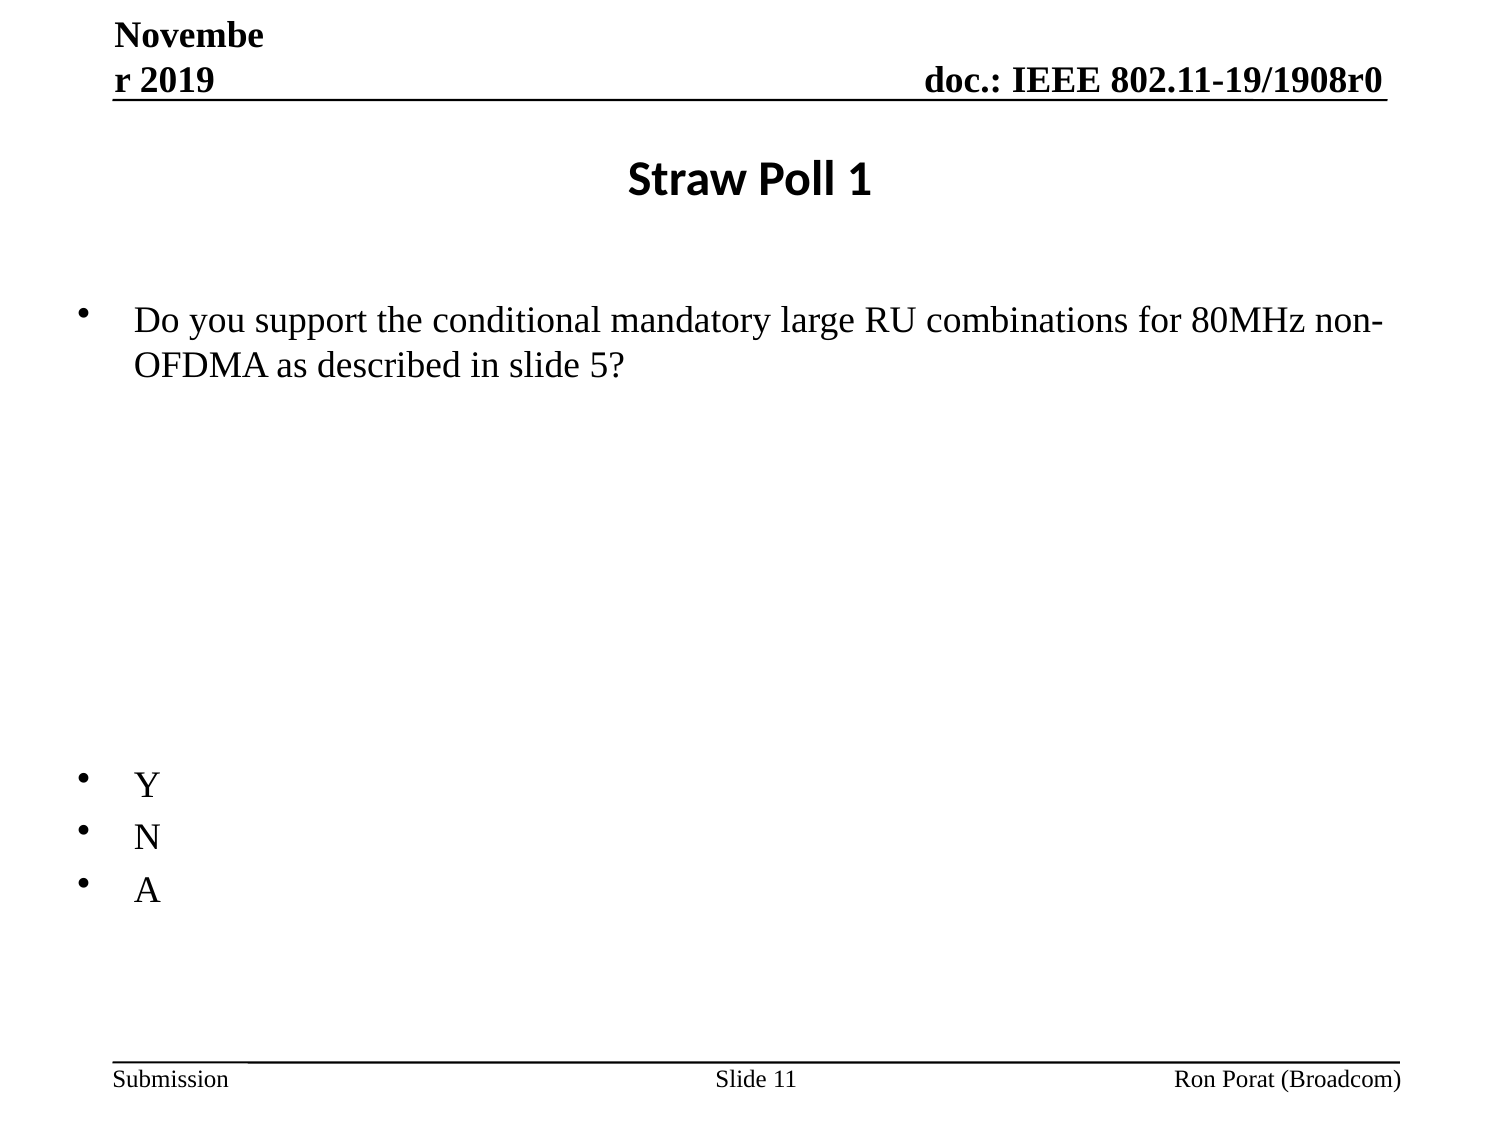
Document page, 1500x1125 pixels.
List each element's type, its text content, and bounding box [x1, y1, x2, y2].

list Do you support the conditional mandatory large RU combinations for 80MHz non-OFDMA as described in slide 5? Y N A [62, 287, 1451, 1026]
footer Ron Porat (Broadcom) [1135, 1061, 1402, 1093]
title Straw Poll 1 [112, 112, 1388, 238]
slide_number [114, 54, 270, 101]
slide_number Slide 11 [712, 1061, 800, 1093]
